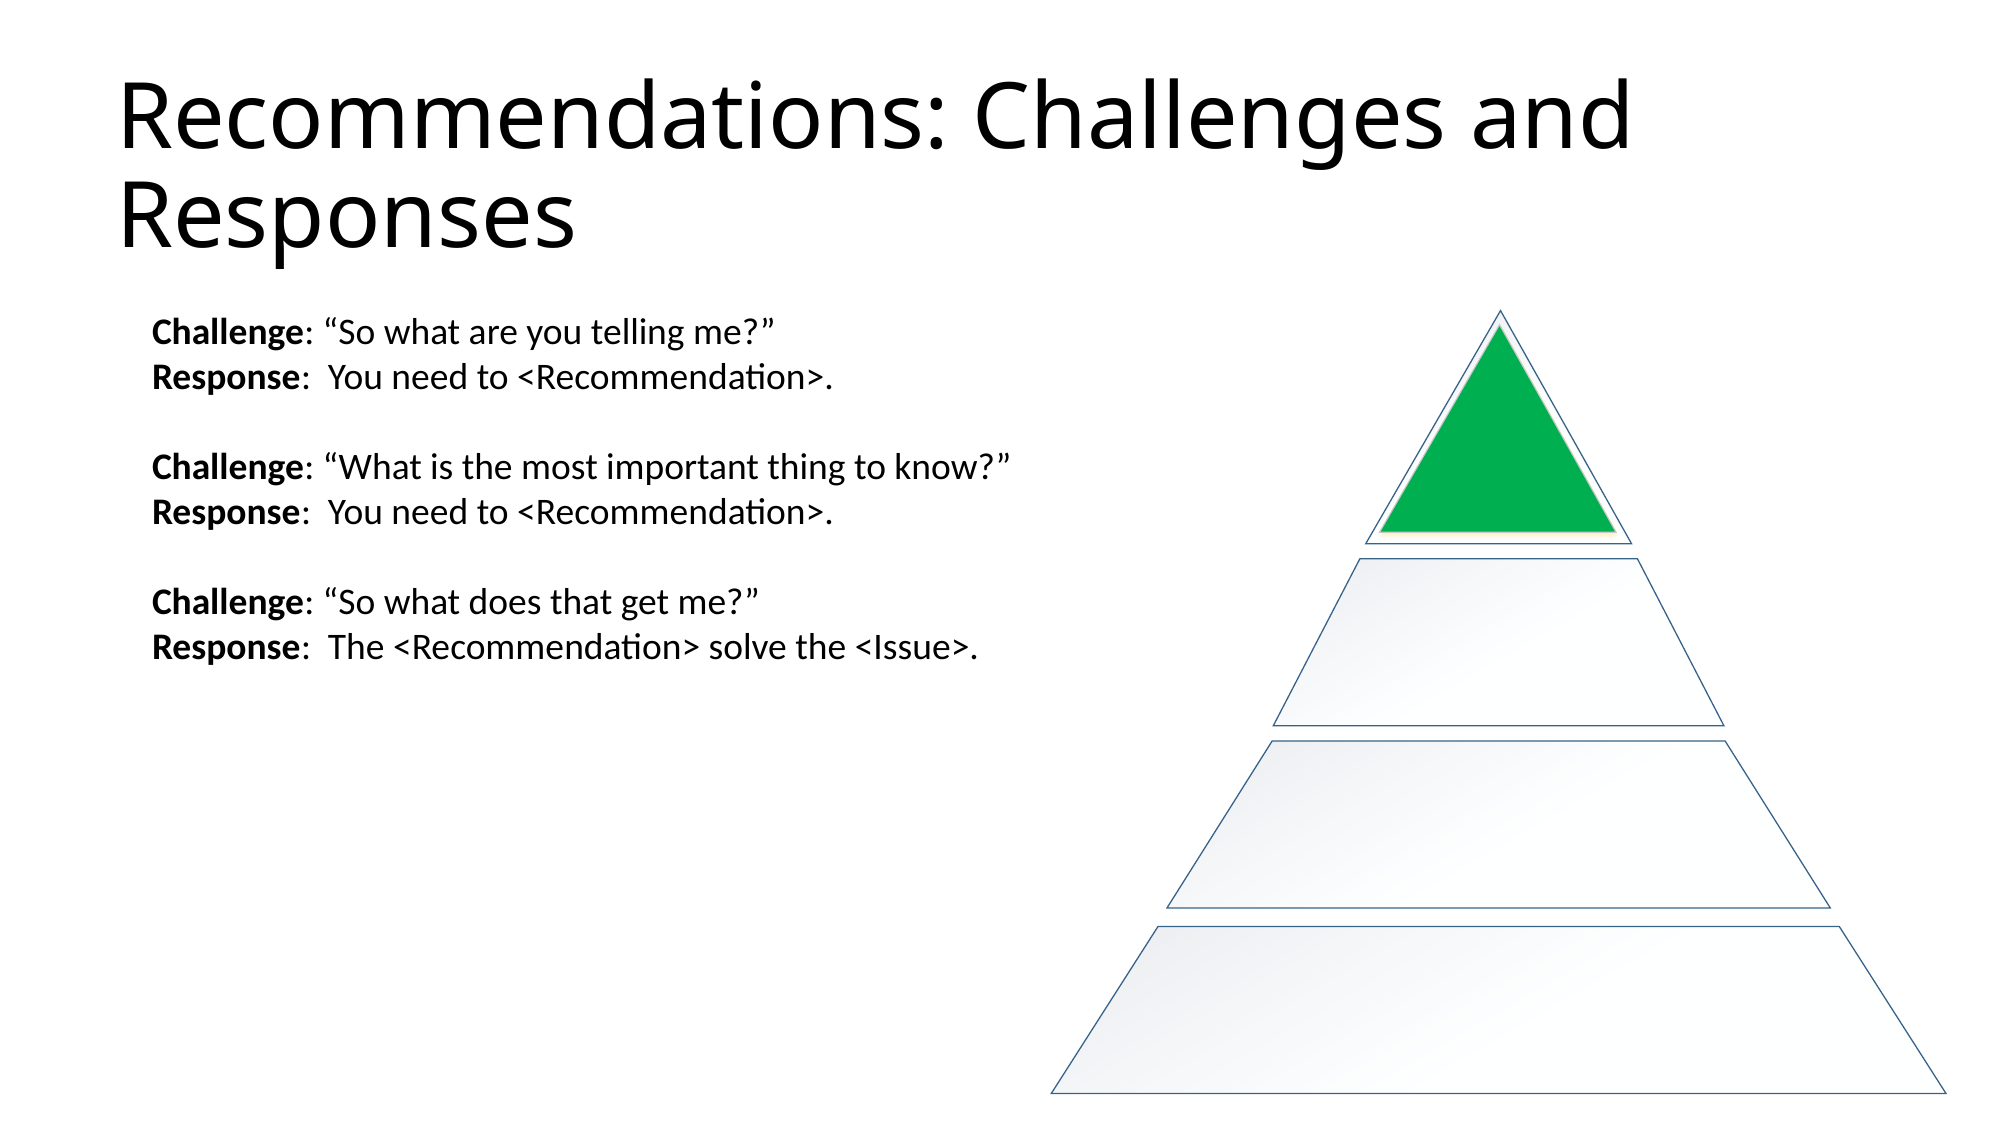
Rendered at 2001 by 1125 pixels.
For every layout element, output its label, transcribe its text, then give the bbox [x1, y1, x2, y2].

picture [1048, 307, 1947, 1095]
title Recommendations: Challenges and Responses [101, 59, 1863, 278]
text_box Challenge: “So what are you telling me?” Response: You need to <Recommendation>. Challenge: “What is the most important thing to know?” Response: You need to <Recommendation>. Challenge: “So what does that get me?” Response: The <Recommendation> solve the <Issue>. [137, 299, 1131, 675]
